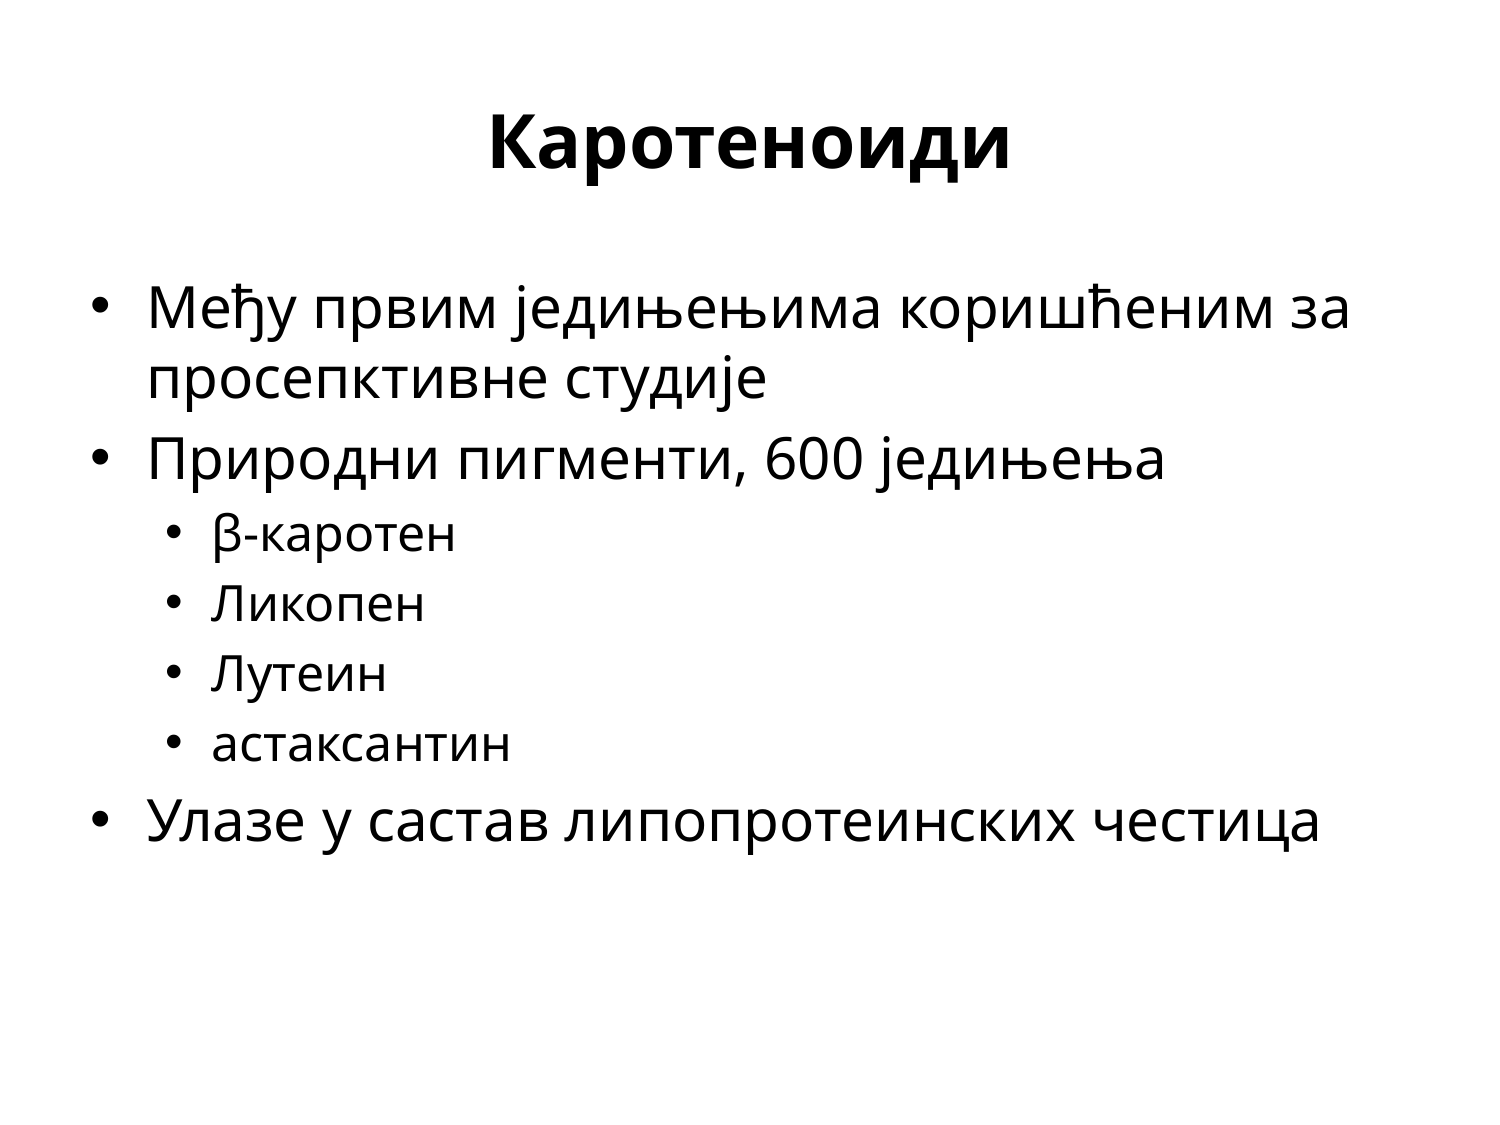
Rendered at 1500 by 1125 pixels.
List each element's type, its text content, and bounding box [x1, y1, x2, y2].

list Међу првим једињењима коришћеним за просепктивне студије Природни пигменти, 600 једињења β-каротен Ликопен Лутеин астаксантин Улазе у састав липопротеинских честица [75, 262, 1425, 1005]
title Каротеноиди [75, 45, 1425, 233]
